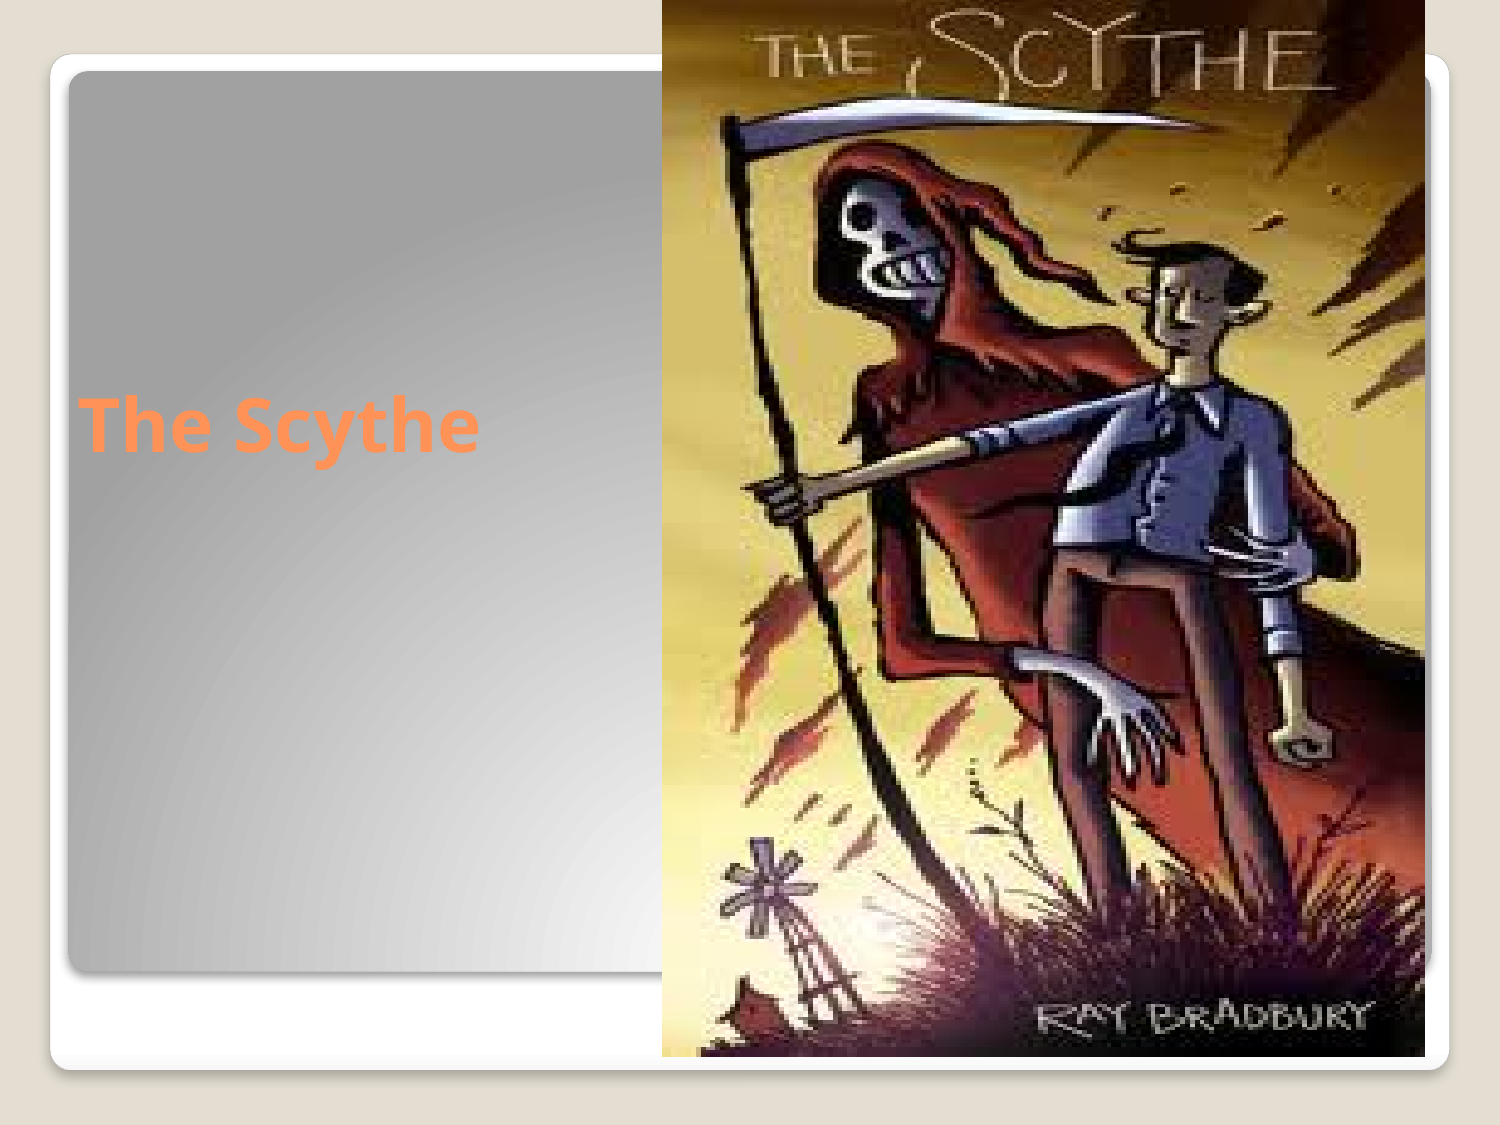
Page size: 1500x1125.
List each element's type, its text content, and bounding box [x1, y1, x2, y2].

picture [662, 0, 1426, 1058]
title The Scythe [62, 224, 538, 475]
